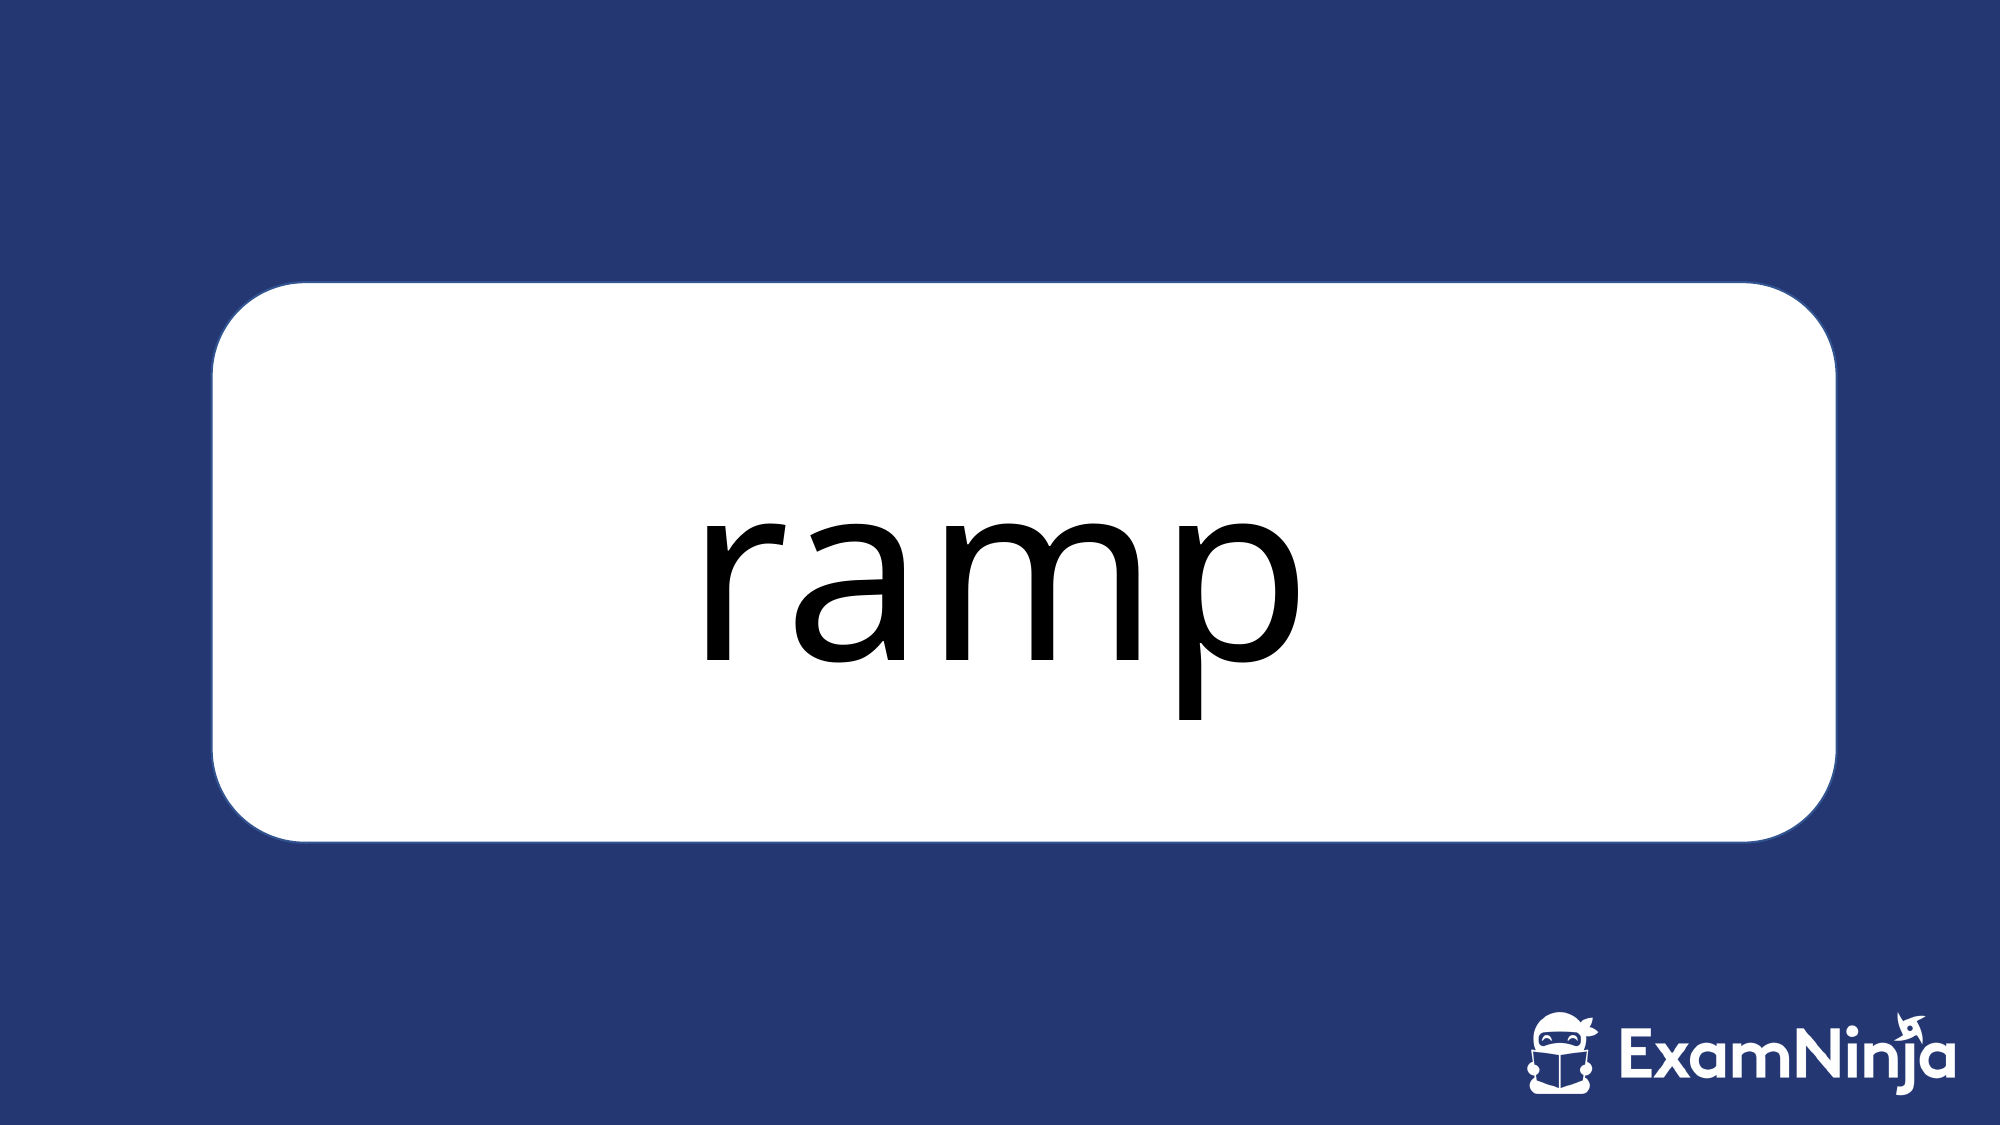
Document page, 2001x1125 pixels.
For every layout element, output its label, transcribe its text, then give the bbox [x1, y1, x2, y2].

text_box ramp [143, 403, 1857, 719]
text_box [210, 281, 1838, 403]
text_box [210, 719, 1838, 844]
picture [1501, 1003, 1979, 1102]
